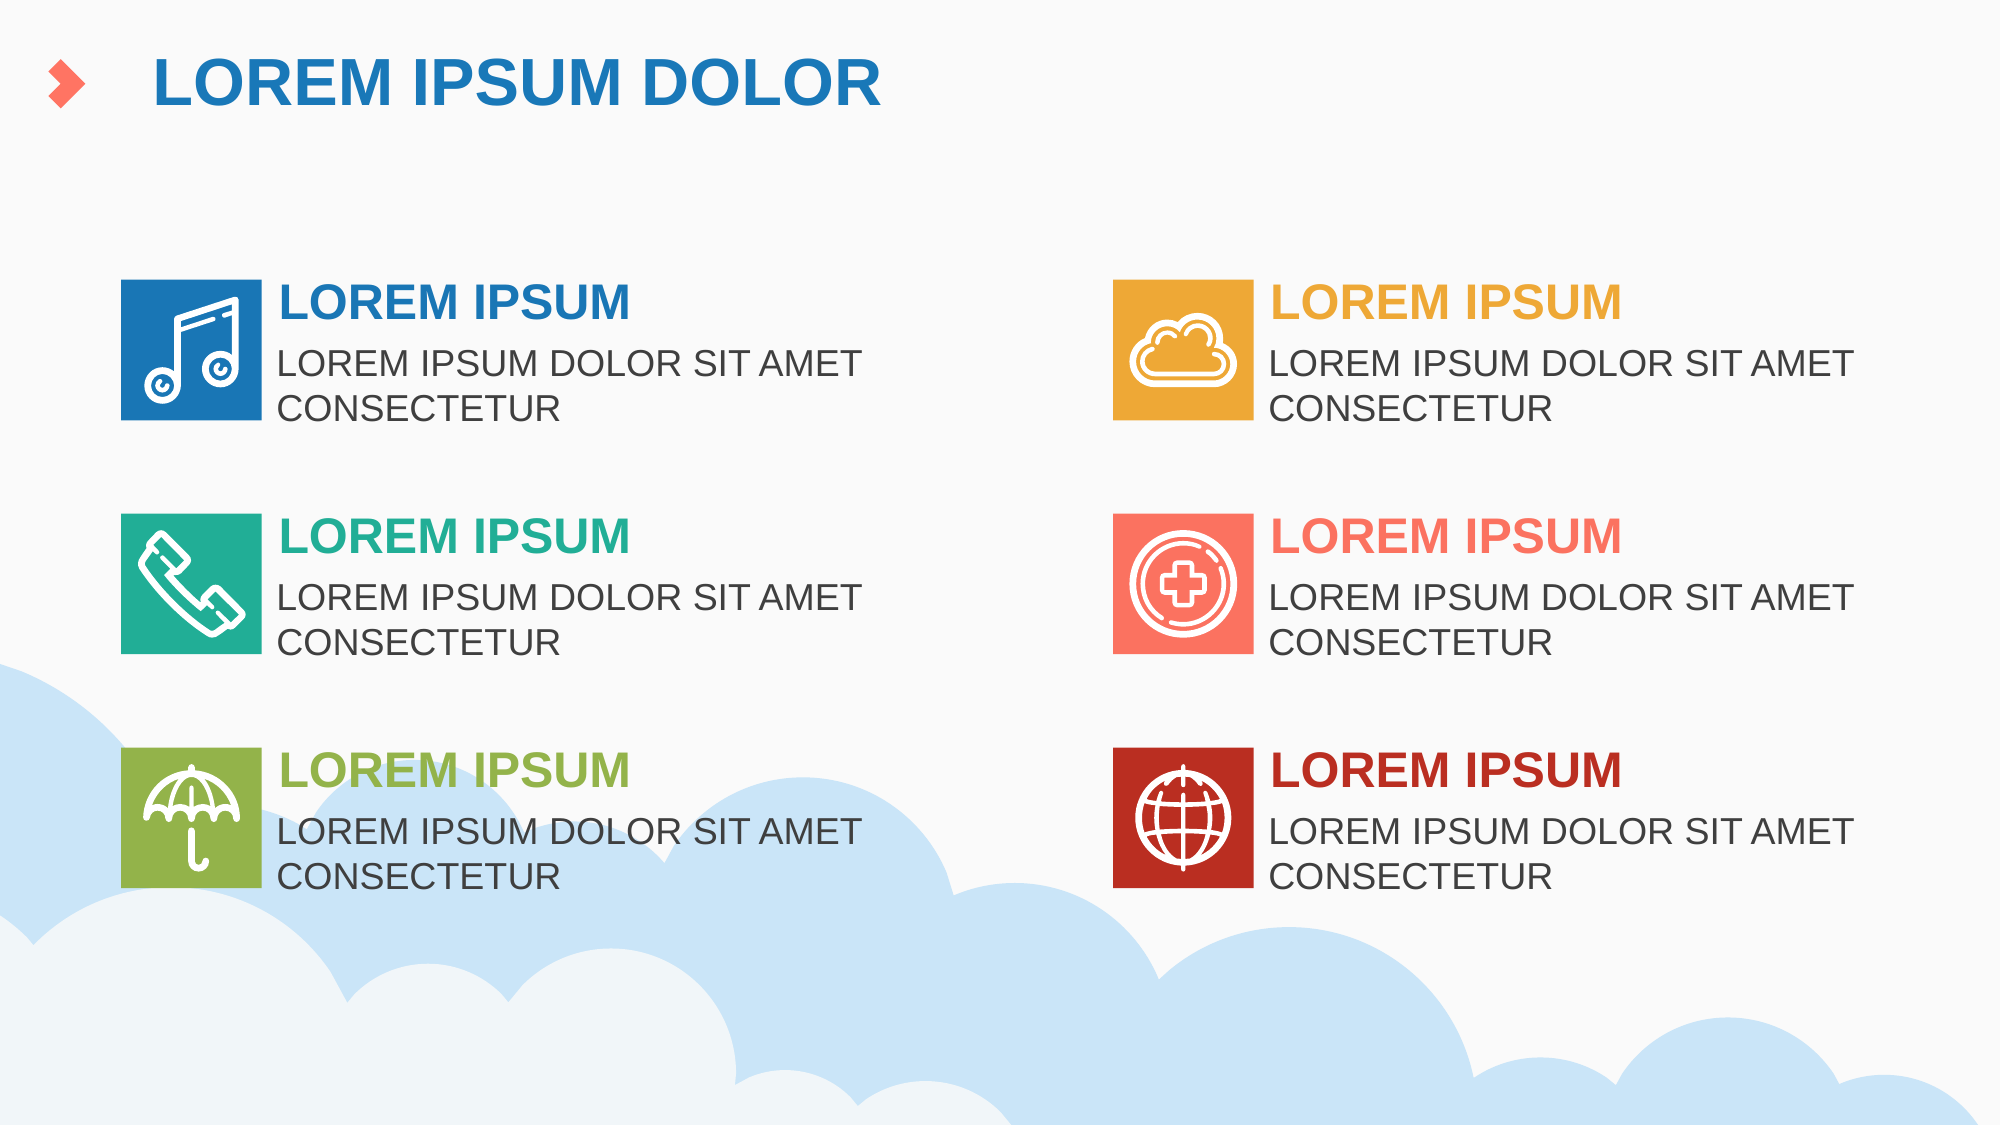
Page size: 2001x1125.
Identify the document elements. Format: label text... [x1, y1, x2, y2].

text_box LOREM IPSUM DOLOR SIT AMET CONSECTETUR [1253, 799, 1963, 905]
title LOREM IPSUM DOLOR [137, 19, 1886, 148]
text_box LOREM IPSUM DOLOR SIT AMET CONSECTETUR [261, 565, 971, 671]
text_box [121, 747, 262, 889]
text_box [121, 279, 262, 421]
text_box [121, 513, 262, 655]
text_box LOREM IPSUM [1255, 495, 1652, 565]
text_box LOREM IPSUM DOLOR SIT AMET CONSECTETUR [261, 799, 971, 905]
text_box LOREM IPSUM [263, 495, 661, 565]
text_box LOREM IPSUM [1255, 729, 1652, 799]
text_box LOREM IPSUM [263, 261, 661, 332]
text_box LOREM IPSUM DOLOR SIT AMET CONSECTETUR [1253, 565, 1963, 671]
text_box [1112, 747, 1254, 889]
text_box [1112, 279, 1254, 421]
text_box LOREM IPSUM DOLOR SIT AMET CONSECTETUR [1253, 332, 1963, 437]
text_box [1112, 513, 1254, 655]
text_box LOREM IPSUM [1255, 261, 1652, 332]
text_box LOREM IPSUM DOLOR SIT AMET CONSECTETUR [261, 332, 971, 437]
text_box LOREM IPSUM [263, 729, 661, 799]
